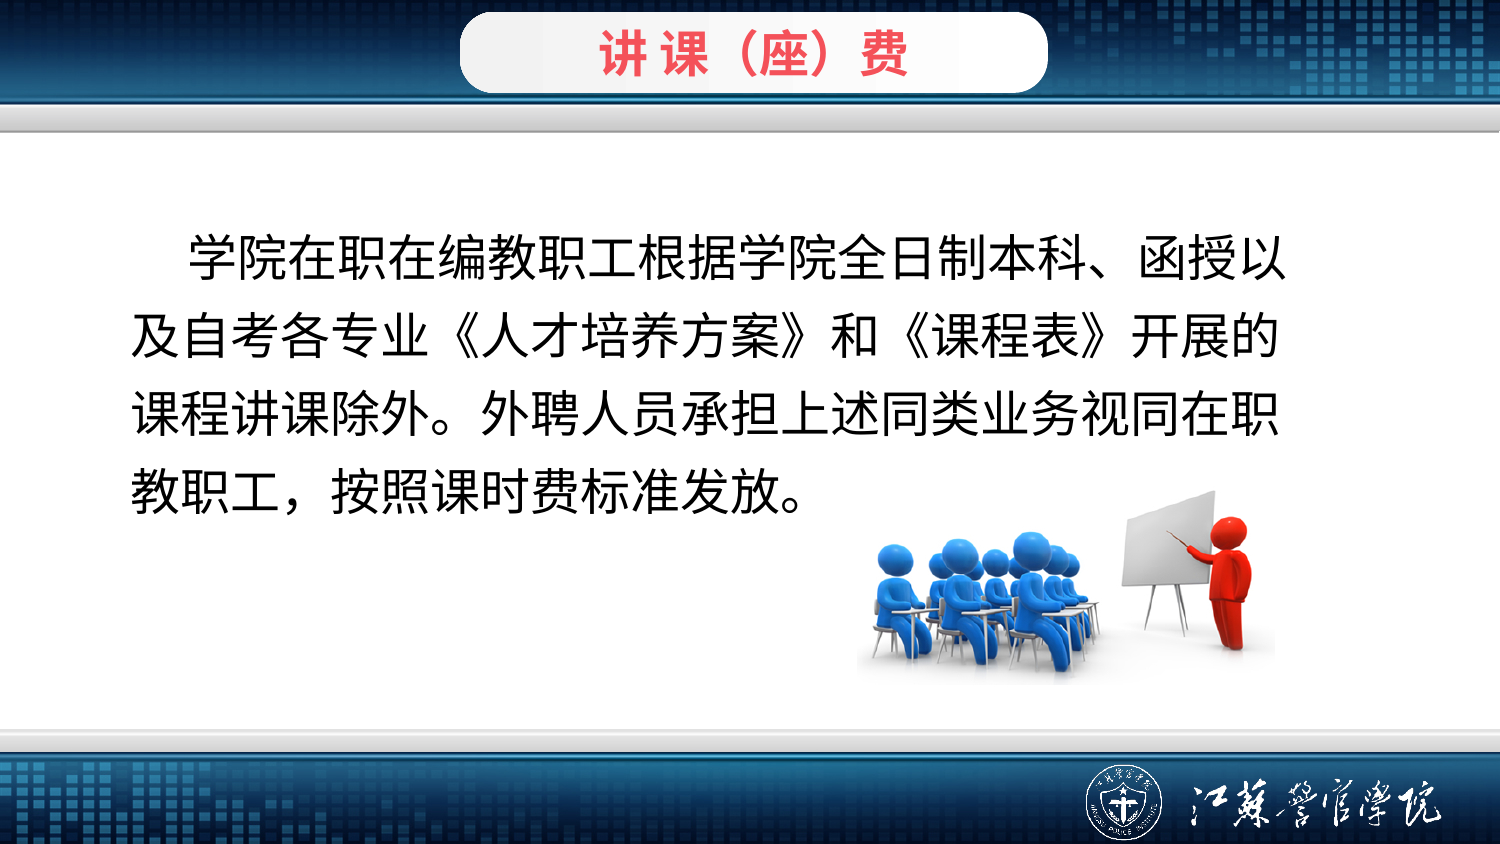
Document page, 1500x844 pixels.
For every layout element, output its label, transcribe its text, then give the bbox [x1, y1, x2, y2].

picture [0, 729, 1500, 844]
picture [0, 0, 1500, 133]
text_box 学院在职在编教职工根据学院全日制本科、函授以及自考各专业《人才培养方案》和《课程表》开展的课程讲课除外。外聘人员承担上述同类业务视同在职教职工，按照课时费标准发放。 [115, 201, 1342, 528]
picture [857, 449, 1276, 715]
